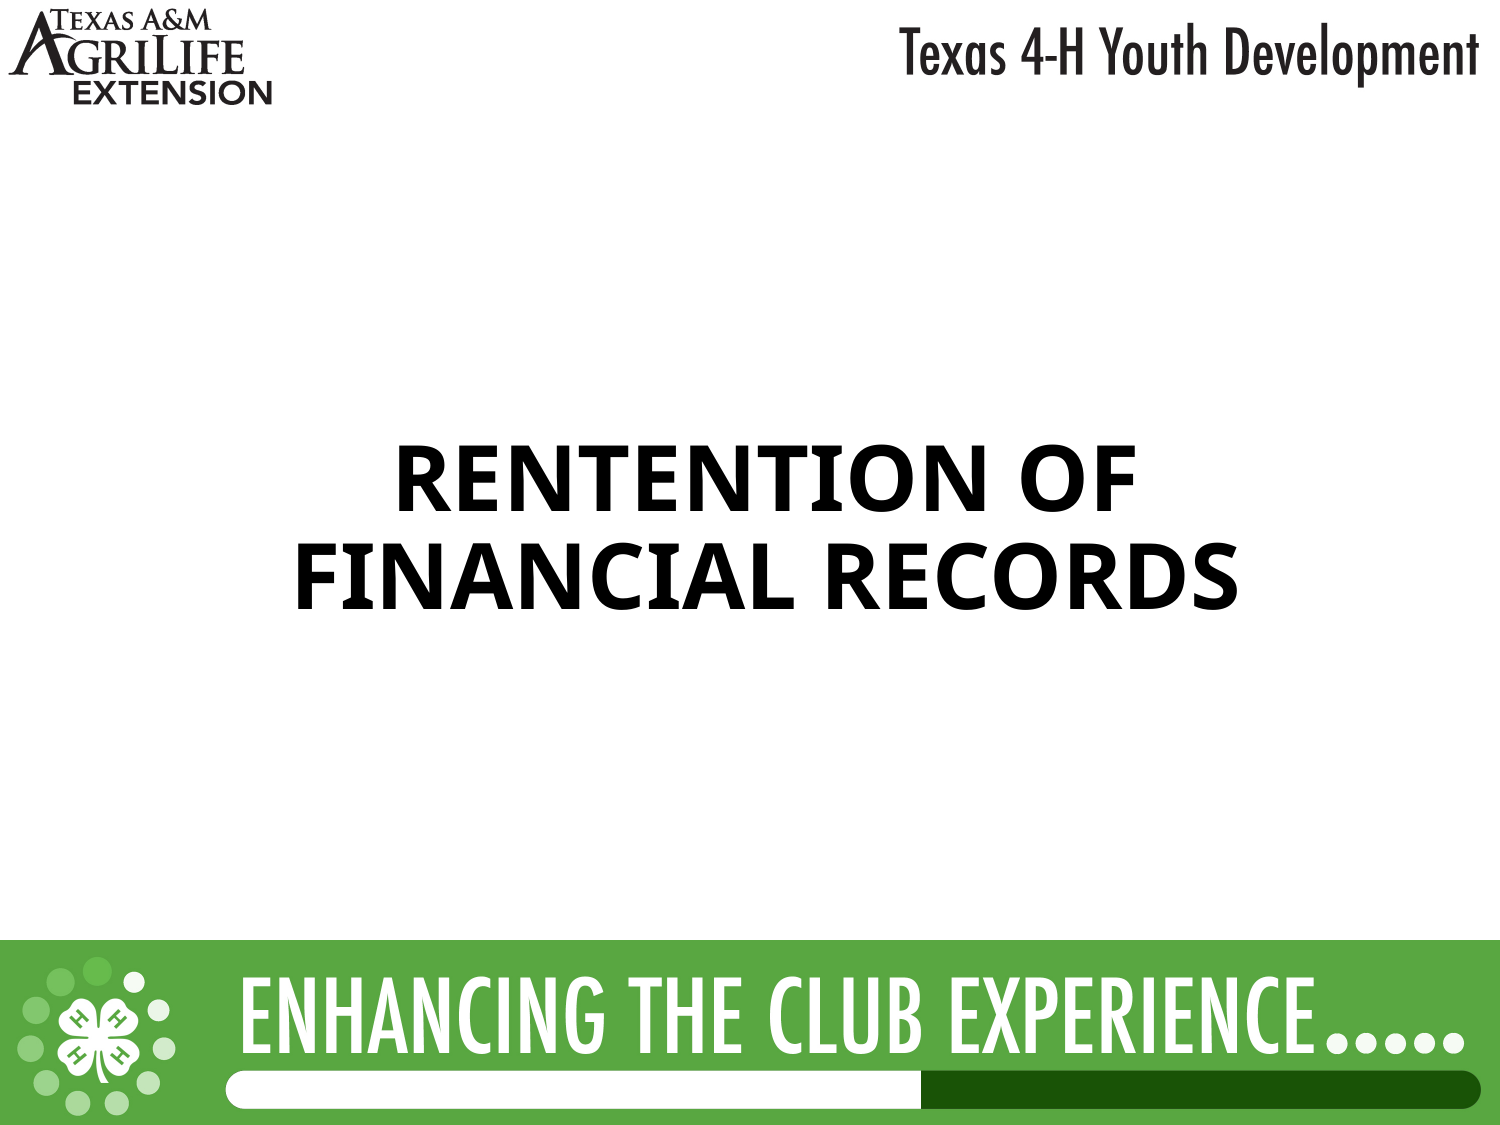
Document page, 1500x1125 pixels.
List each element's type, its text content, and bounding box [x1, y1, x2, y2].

picture [0, 0, 1500, 1125]
title RENTENTION OF FINANCIAL RECORDS [119, 422, 1413, 640]
